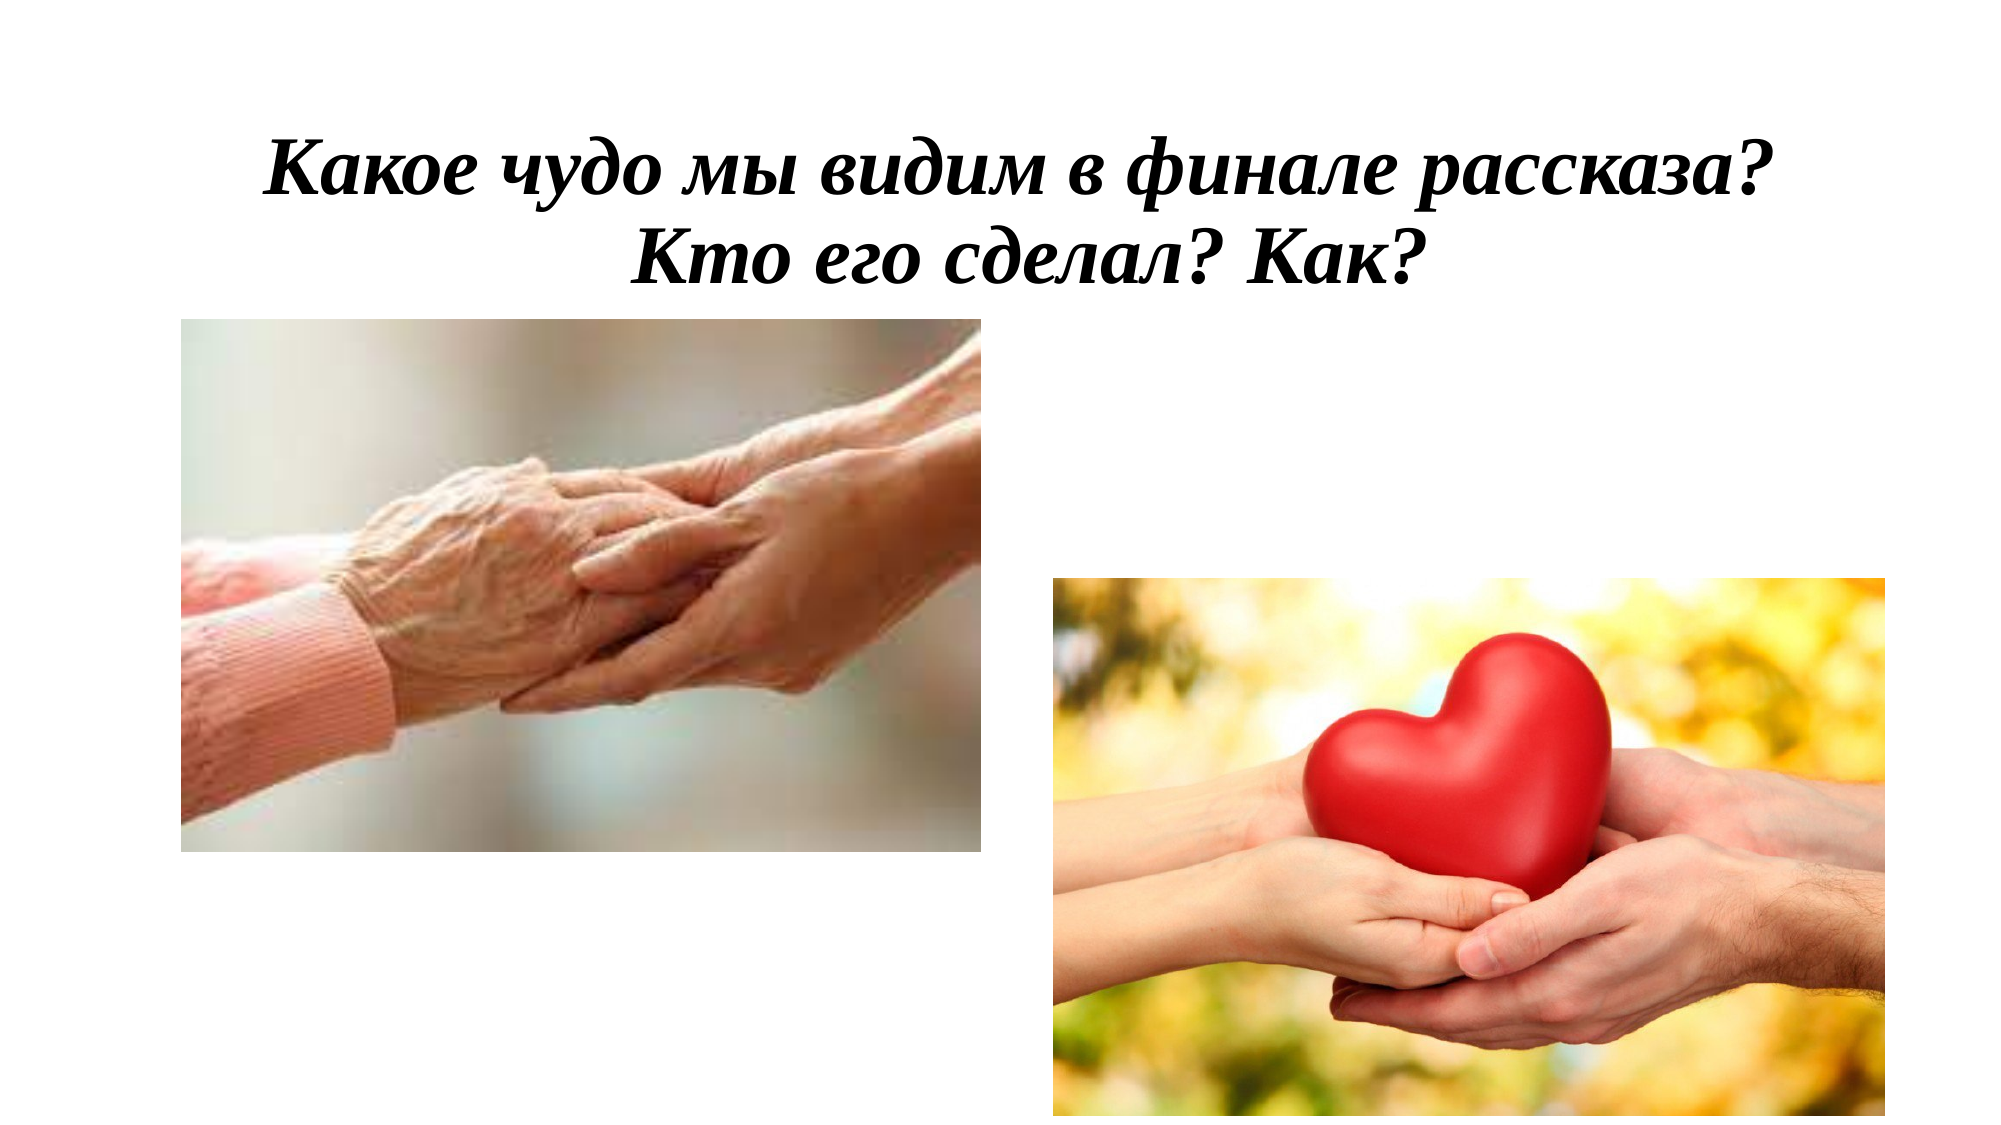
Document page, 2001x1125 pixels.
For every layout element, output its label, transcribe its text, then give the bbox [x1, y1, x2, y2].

picture [180, 319, 981, 852]
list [1053, 578, 1885, 1116]
title Какое чудо мы видим в финале рассказа? Кто его сделал? Как? [168, 153, 1894, 371]
